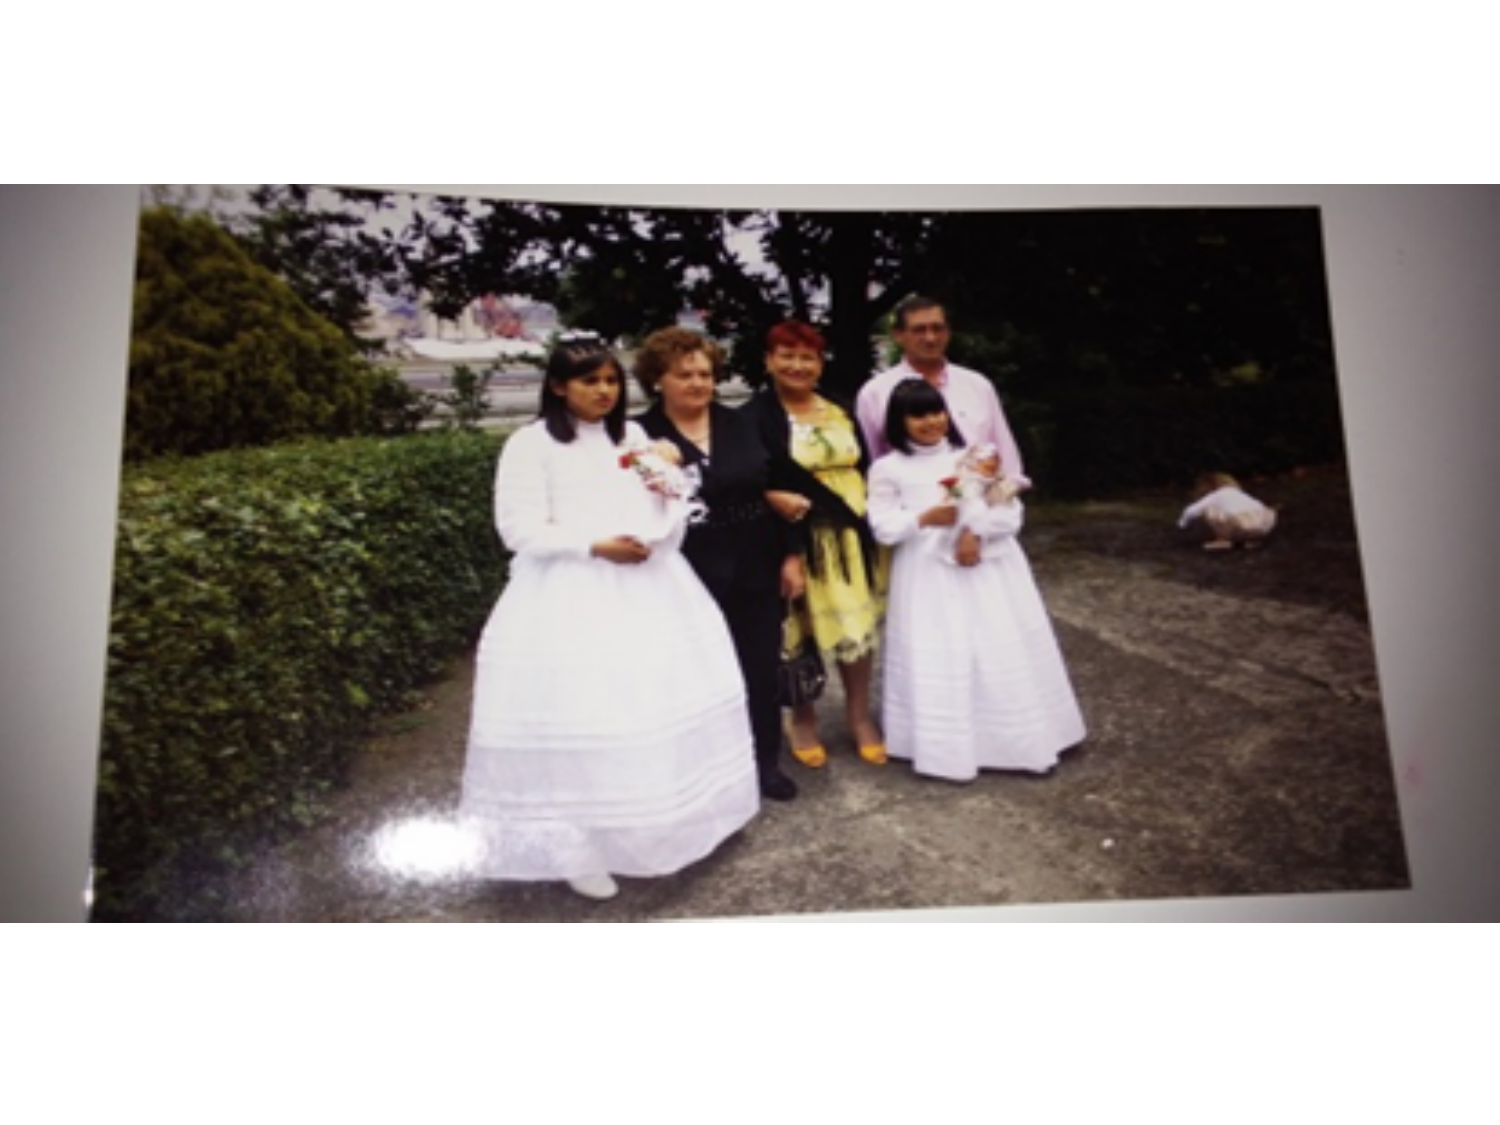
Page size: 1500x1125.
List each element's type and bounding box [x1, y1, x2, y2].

list [0, 184, 1500, 923]
